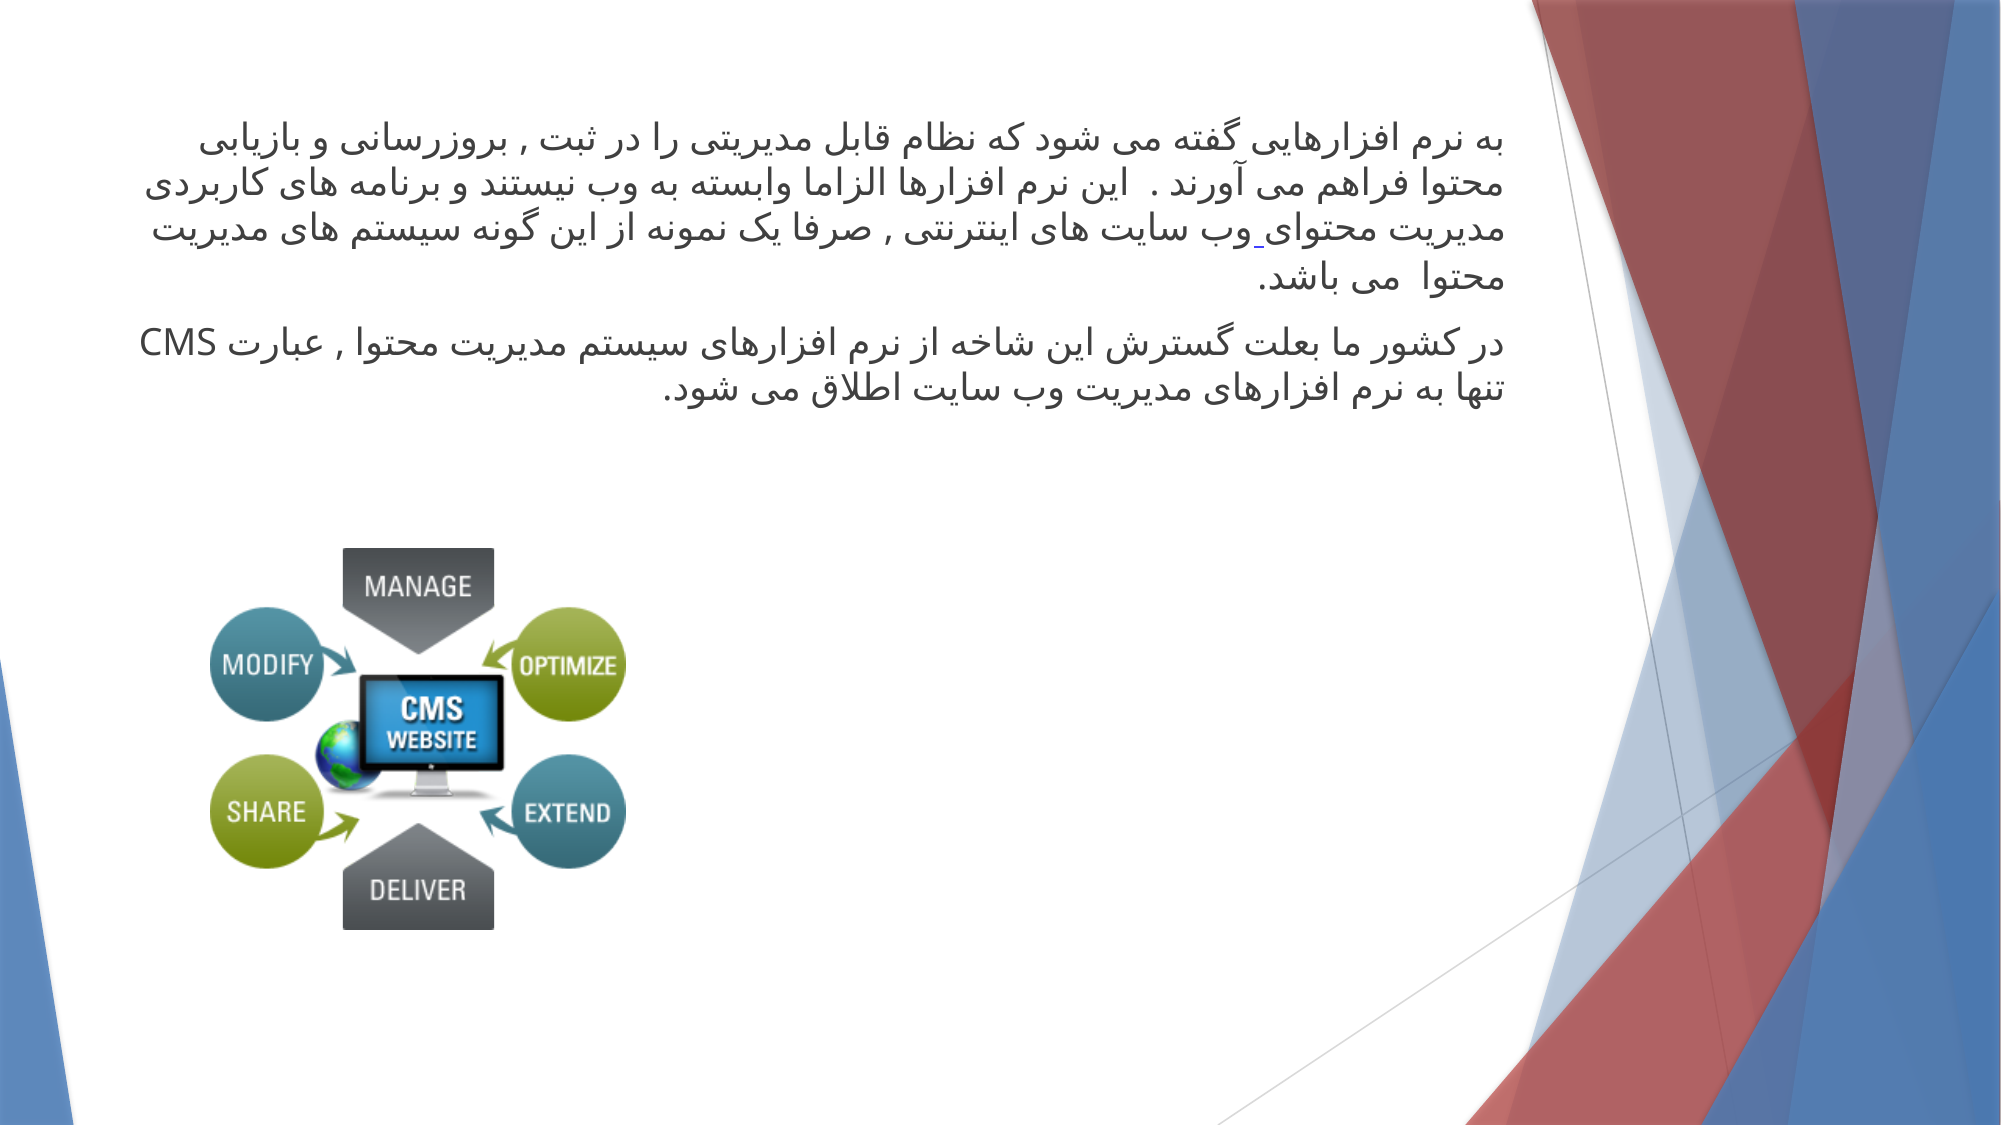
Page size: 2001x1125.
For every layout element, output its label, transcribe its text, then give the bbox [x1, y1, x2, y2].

list به نرم افزارهایی گفته می شود که نظام قابل مدیریتی را در ثبت , بروزرسانی و بازیابی محتوا فراهم می آورند . این نرم افزارها الزاما وابسته به وب نیستند و برنامه های کاربردی مدیریت محتوای وب سایت های اینترنتی , صرفا یک نمونه از این گونه سیستم های مدیریت محتوا می باشد. در کشور ما بعلت گسترش این شاخه از نرم افزارهای سیستم مدیریت محتوا , عبارت CMS تنها به نرم افزارهای مدیریت وب سایت اطلاق می شود. [111, 105, 1522, 992]
picture [209, 547, 627, 931]
